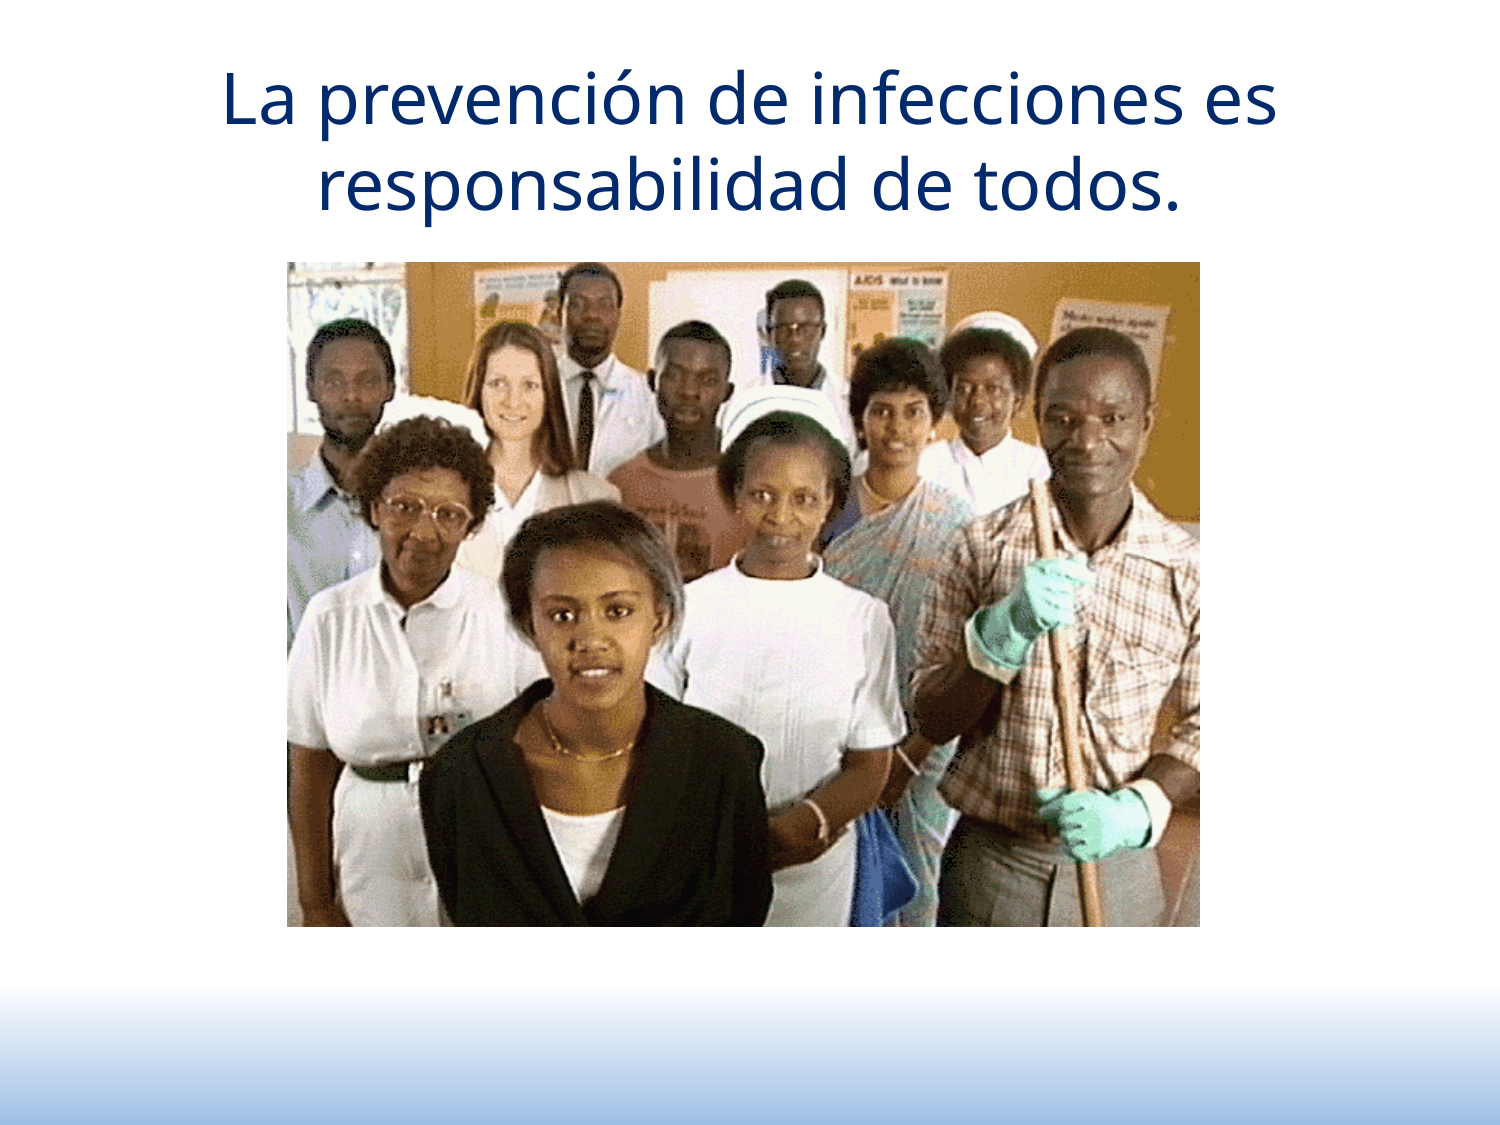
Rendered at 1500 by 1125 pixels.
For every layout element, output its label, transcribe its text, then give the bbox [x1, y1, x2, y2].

picture [287, 262, 1200, 928]
title La prevención de infecciones es responsabilidad de todos. [75, 45, 1425, 233]
